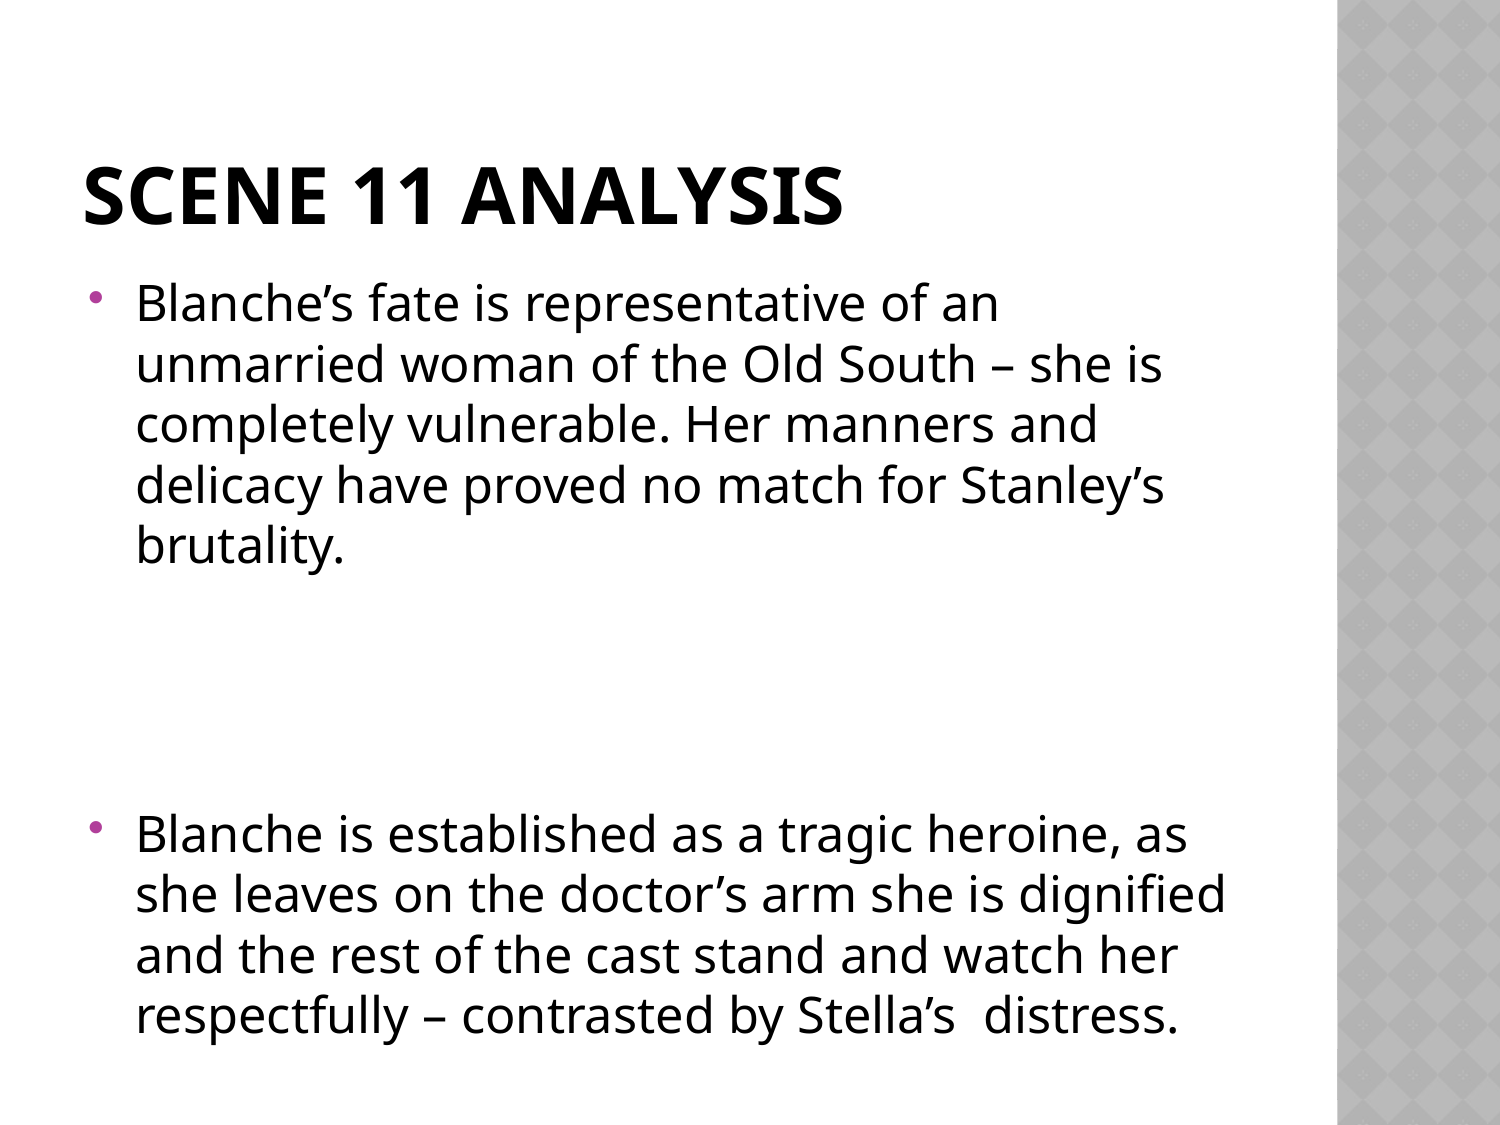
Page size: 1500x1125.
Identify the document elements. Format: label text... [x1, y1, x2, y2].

list Blanche’s fate is representative of an unmarried woman of the Old South – she is completely vulnerable. Her manners and delicacy have proved no match for Stanley’s brutality. Blanche is established as a tragic heroine, as she leaves on the doctor’s arm she is dignified and the rest of the cast stand and watch her respectfully – contrasted by Stella’s distress. [75, 264, 1263, 1059]
title SCENE 11 ANALYSIS [75, 52, 1263, 240]
